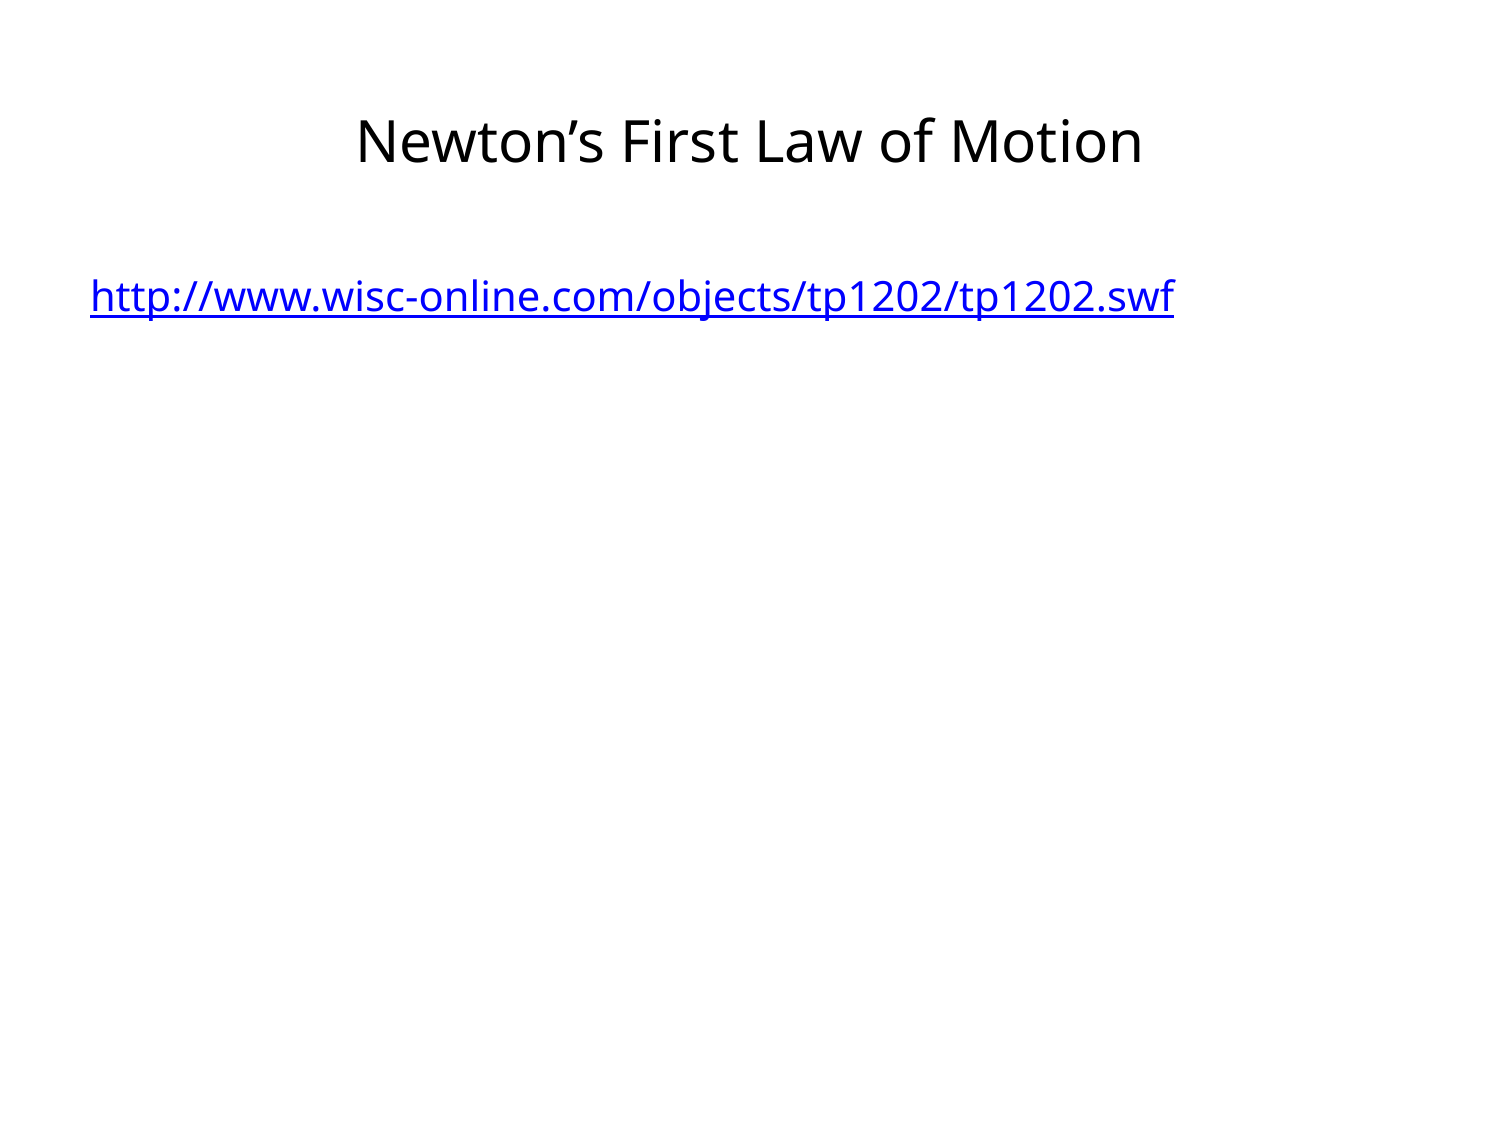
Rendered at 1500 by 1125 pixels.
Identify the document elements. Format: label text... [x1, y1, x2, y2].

list http://www.wisc-online.com/objects/tp1202/tp1202.swf [75, 262, 1425, 1005]
title Newton’s First Law of Motion [75, 45, 1425, 233]
